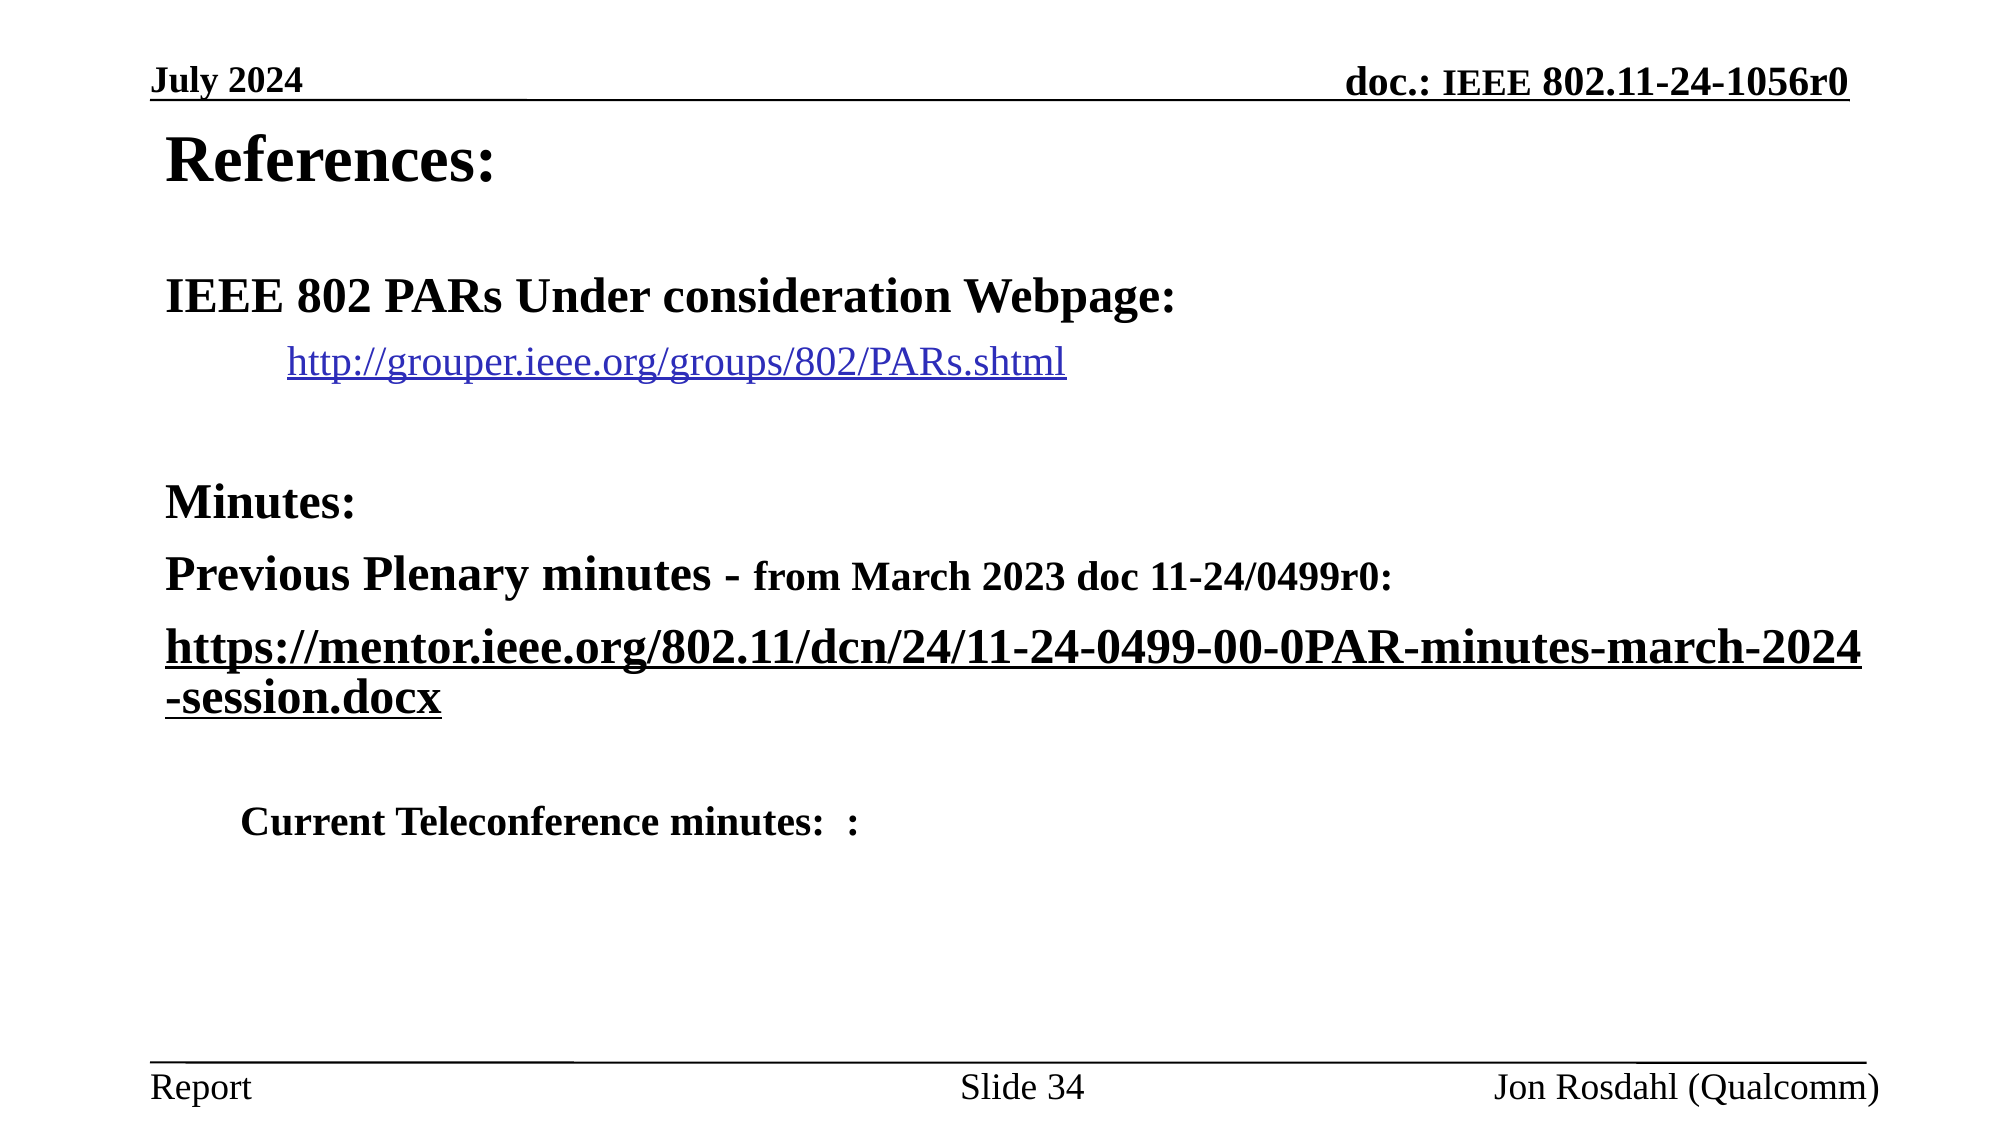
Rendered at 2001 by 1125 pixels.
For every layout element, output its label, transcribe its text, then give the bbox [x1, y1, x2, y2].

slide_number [149, 49, 431, 100]
list IEEE 802 PARs Under consideration Webpage: http://grouper.ieee.org/groups/802/PARs.shtml Minutes: Previous Plenary minutes - from March 2023 doc 11-24/0499r0: https://mentor.ieee.org/802.11/dcn/24/11-24-0499-00-0PAR-minutes-march-2024-session.docx Current Teleconference minutes: : [149, 255, 1881, 1000]
slide_number Slide 34 [950, 1061, 1095, 1125]
title References: [149, 112, 1850, 197]
footer Jon Rosdahl (Qualcomm) [1436, 1061, 1881, 1108]
